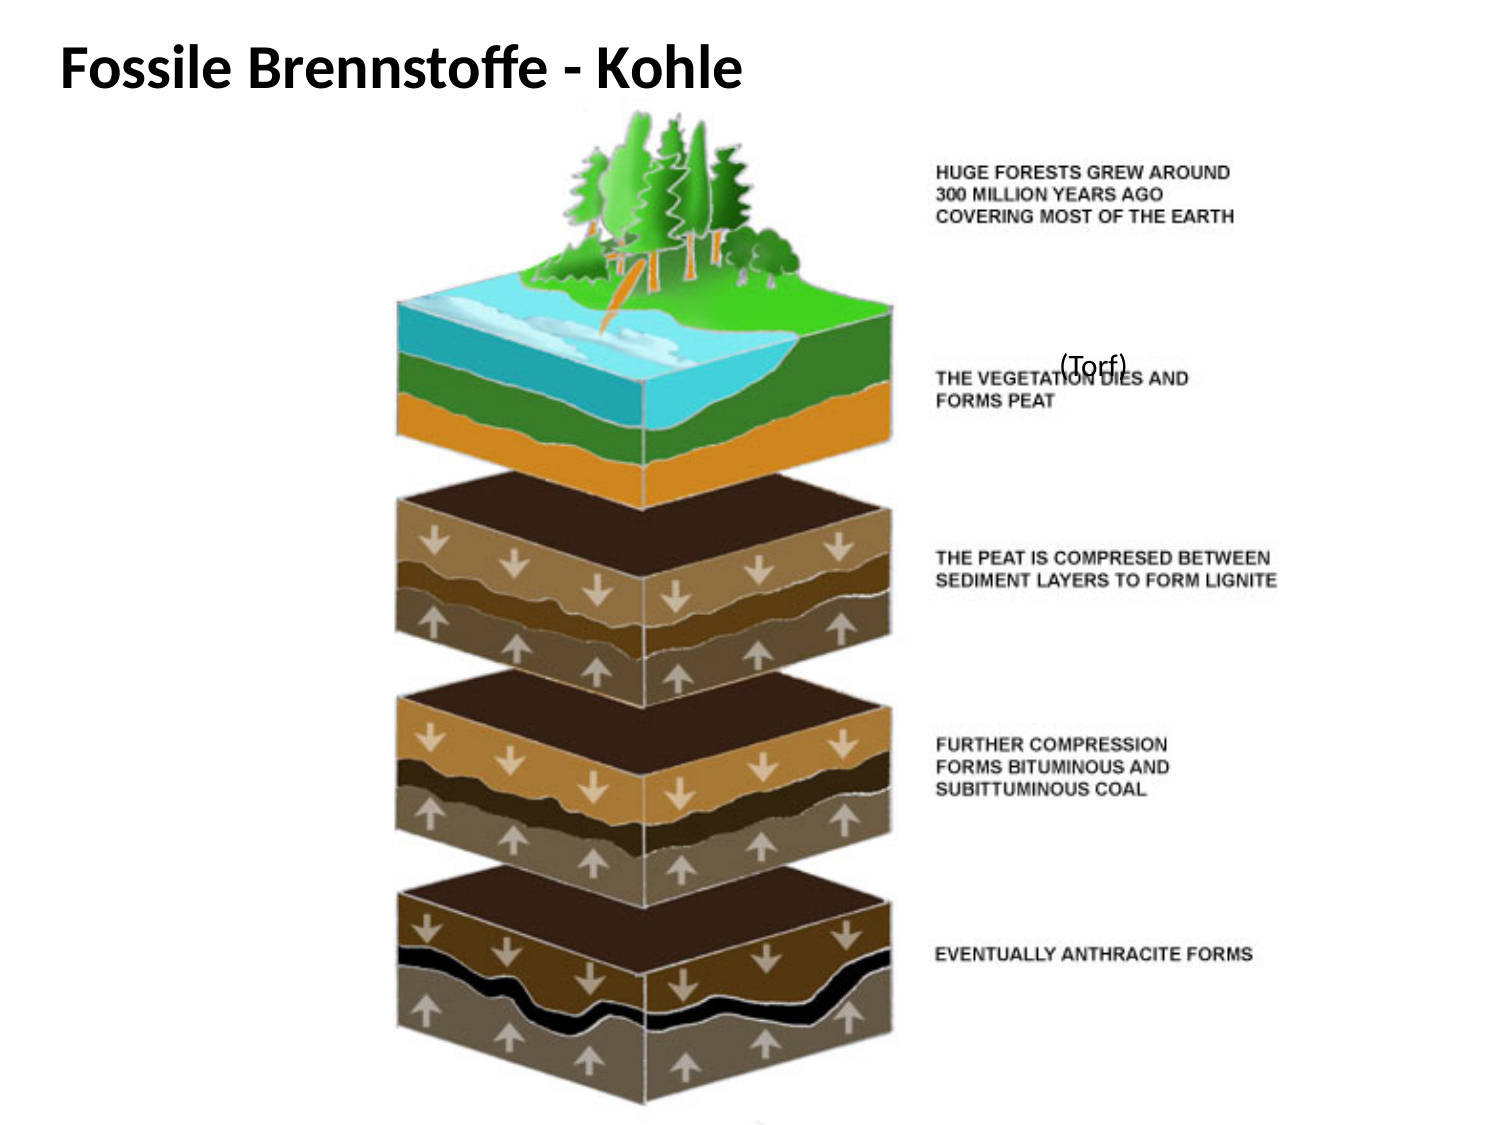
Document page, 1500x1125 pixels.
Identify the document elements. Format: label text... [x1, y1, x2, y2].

picture [378, 81, 1334, 1125]
text_box Fossile Brennstoffe - Kohle [45, 18, 1500, 109]
